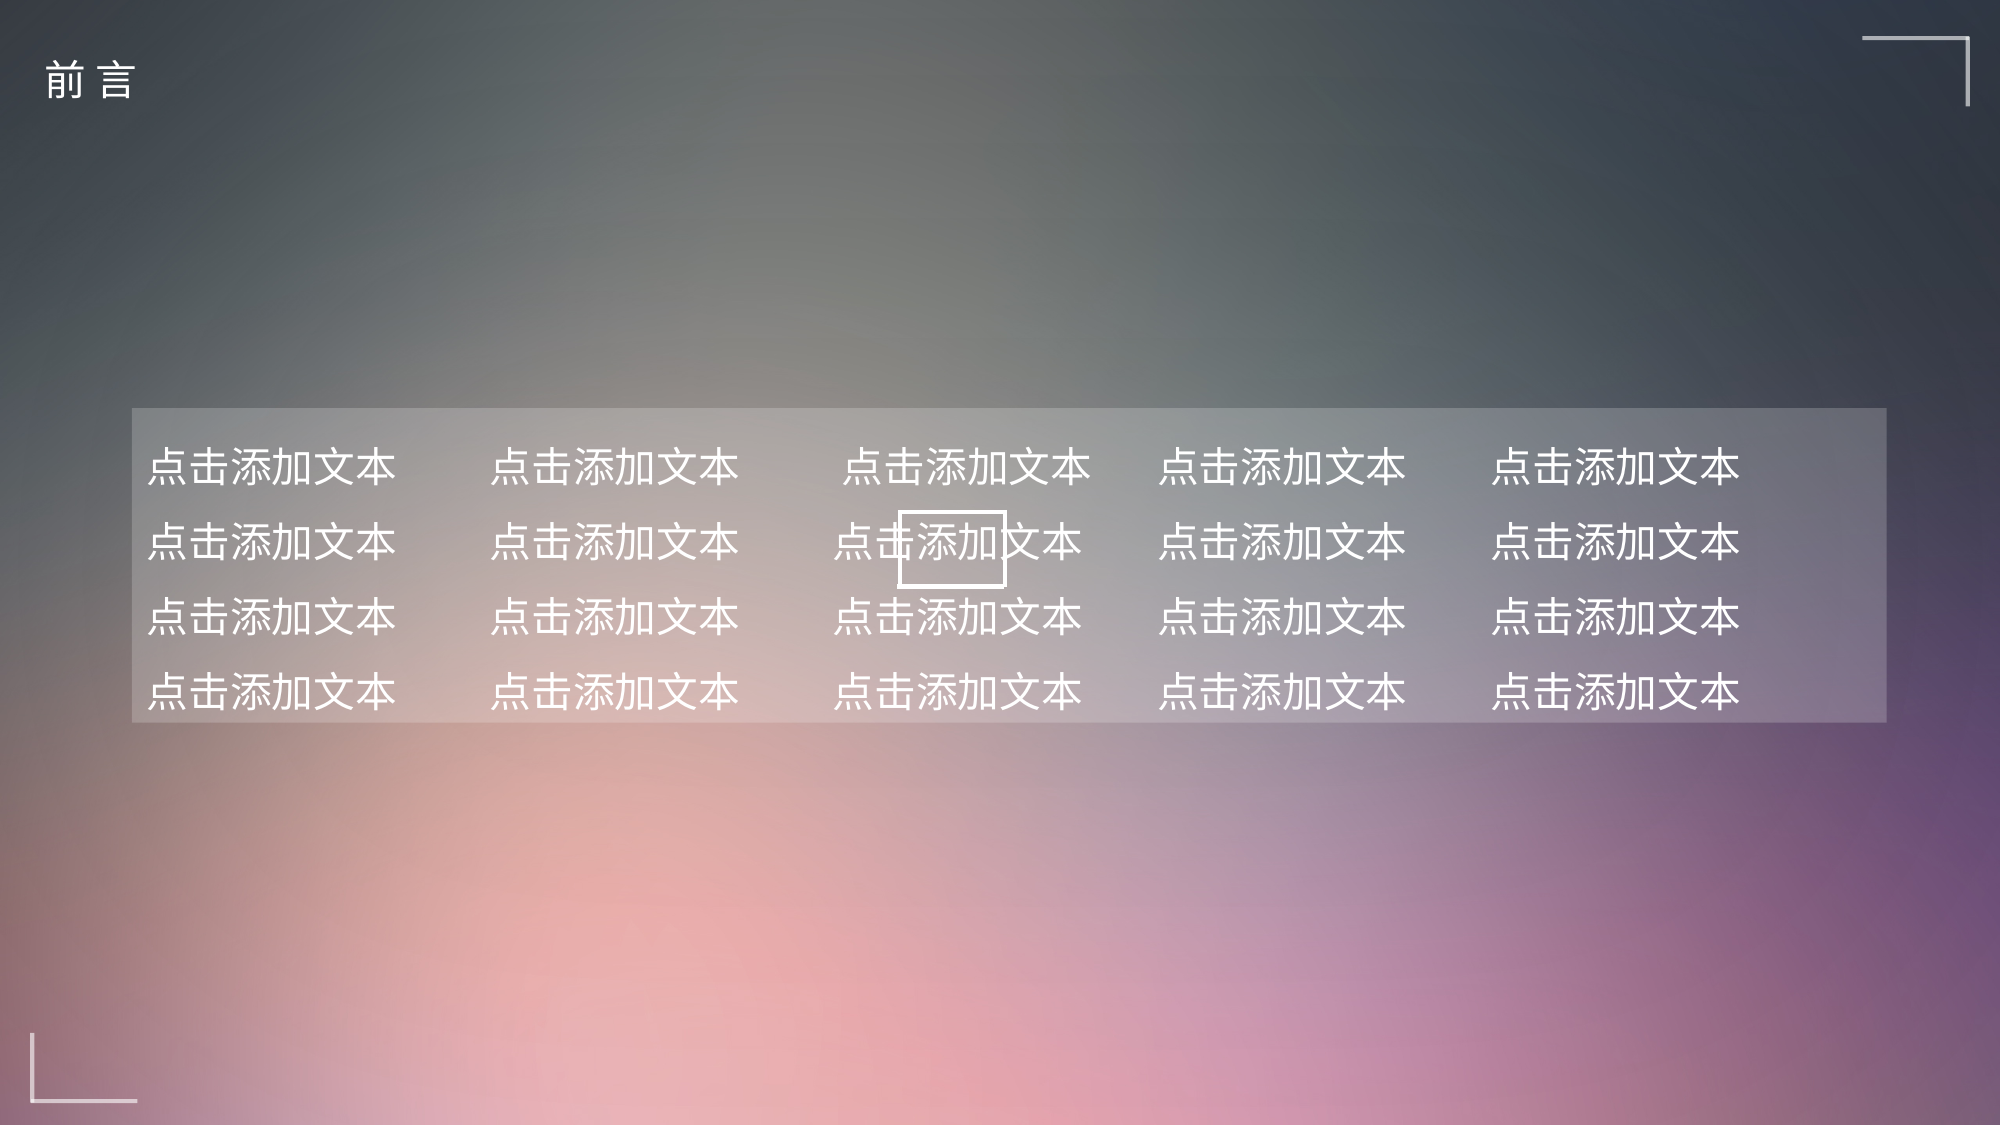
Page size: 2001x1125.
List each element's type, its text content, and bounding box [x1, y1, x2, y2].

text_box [1004, 509, 1008, 587]
text_box 点击添加文本 点击添加文本 点击添加文本 点击添加文本 点击添加文本 点击添加文本 点击添加文本 点击添加文本 点击添加文本 点击添加文本 点击添加文本 点击添加文本 点击添加文本 点击添加文本 点击添加文本 点击添加文本 点击添加文本 点击添加文本 点击添加文本 点击添加文本 [131, 408, 1887, 723]
text_box 前 言 [29, 46, 153, 112]
picture [0, 0, 2000, 1125]
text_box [897, 509, 1004, 587]
